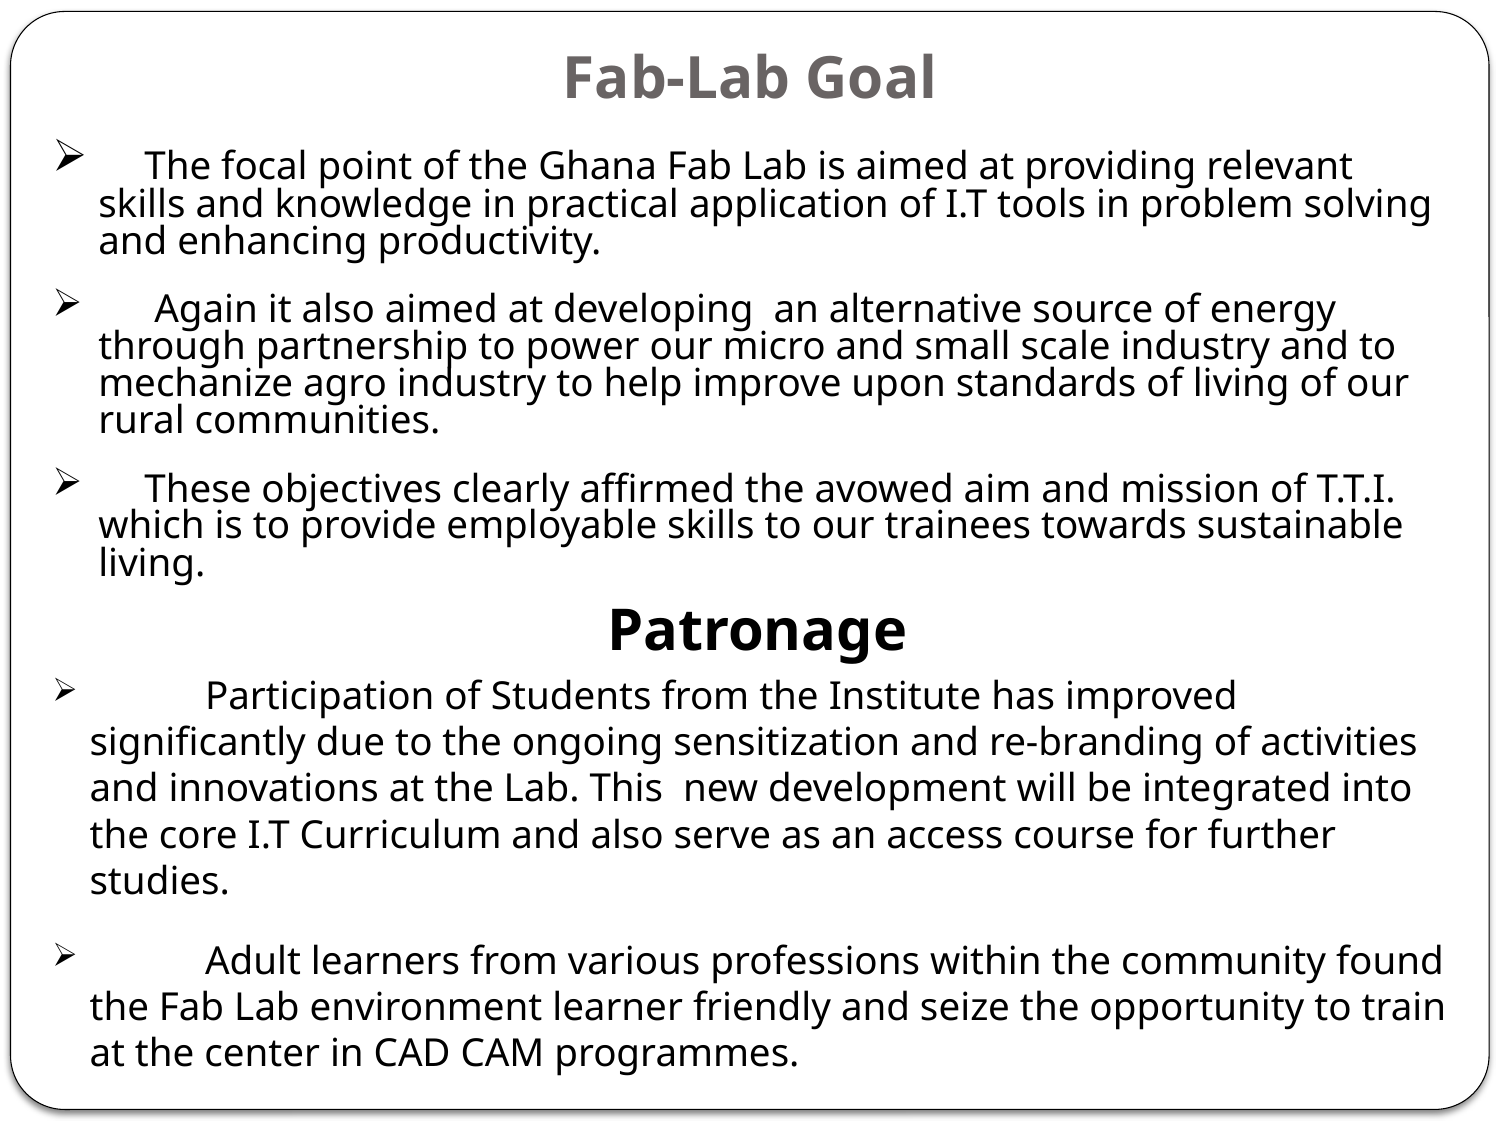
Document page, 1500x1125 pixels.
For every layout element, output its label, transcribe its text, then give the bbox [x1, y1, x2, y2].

list The focal point of the Ghana Fab Lab is aimed at providing relevant skills and knowledge in practical application of I.T tools in problem solving and enhancing productivity. Again it also aimed at developing an alternative source of energy through partnership to power our micro and small scale industry and to mechanize agro industry to help improve upon standards of living of our rural communities. These objectives clearly affirmed the avowed aim and mission of T.T.I. which is to provide employable skills to our trainees towards sustainable living. Patronage Participation of Students from the Institute has improved significantly due to the ongoing sensitization and re-branding of activities and innovations at the Lab. This new development will be integrated into the core I.T Curriculum and also serve as an access course for further studies. Adult learners from various professions within the community found the Fab Lab environment learner friendly and seize the opportunity to train at the center in CAD CAM programmes. [37, 137, 1463, 1088]
title Fab-Lab Goal [75, 24, 1425, 125]
